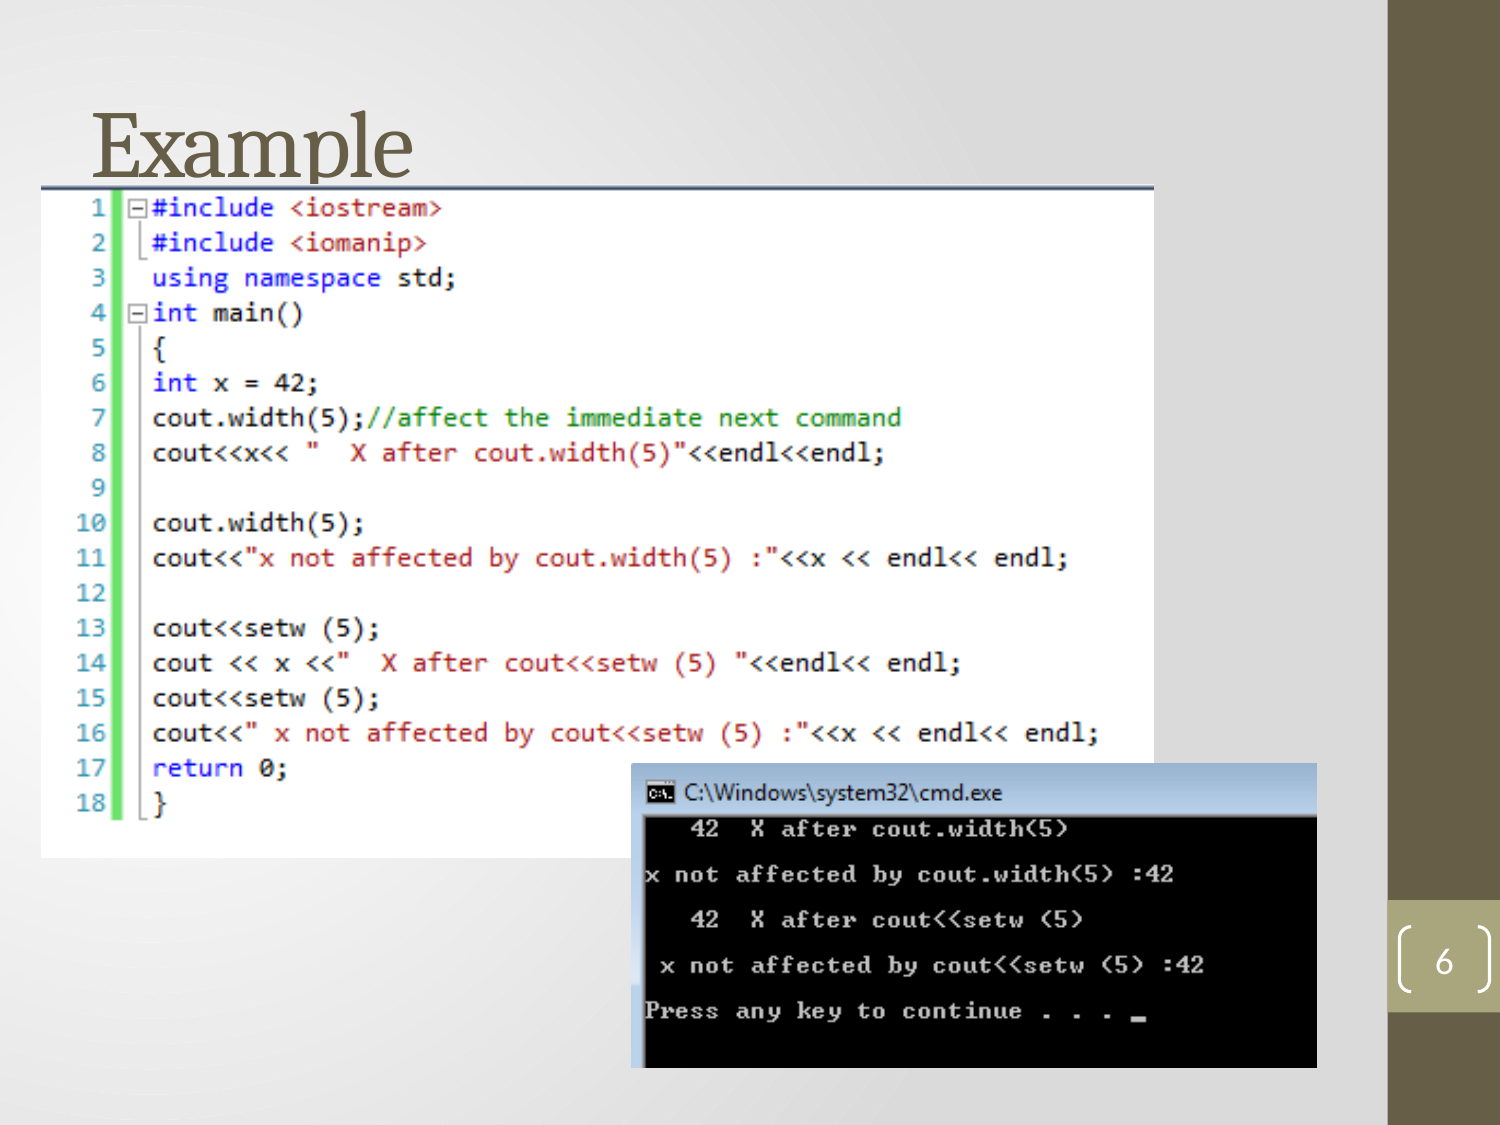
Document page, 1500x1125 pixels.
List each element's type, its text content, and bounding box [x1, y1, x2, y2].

title Example [75, 45, 1325, 233]
slide_number 6 [1397, 925, 1492, 994]
picture [40, 183, 1317, 1069]
